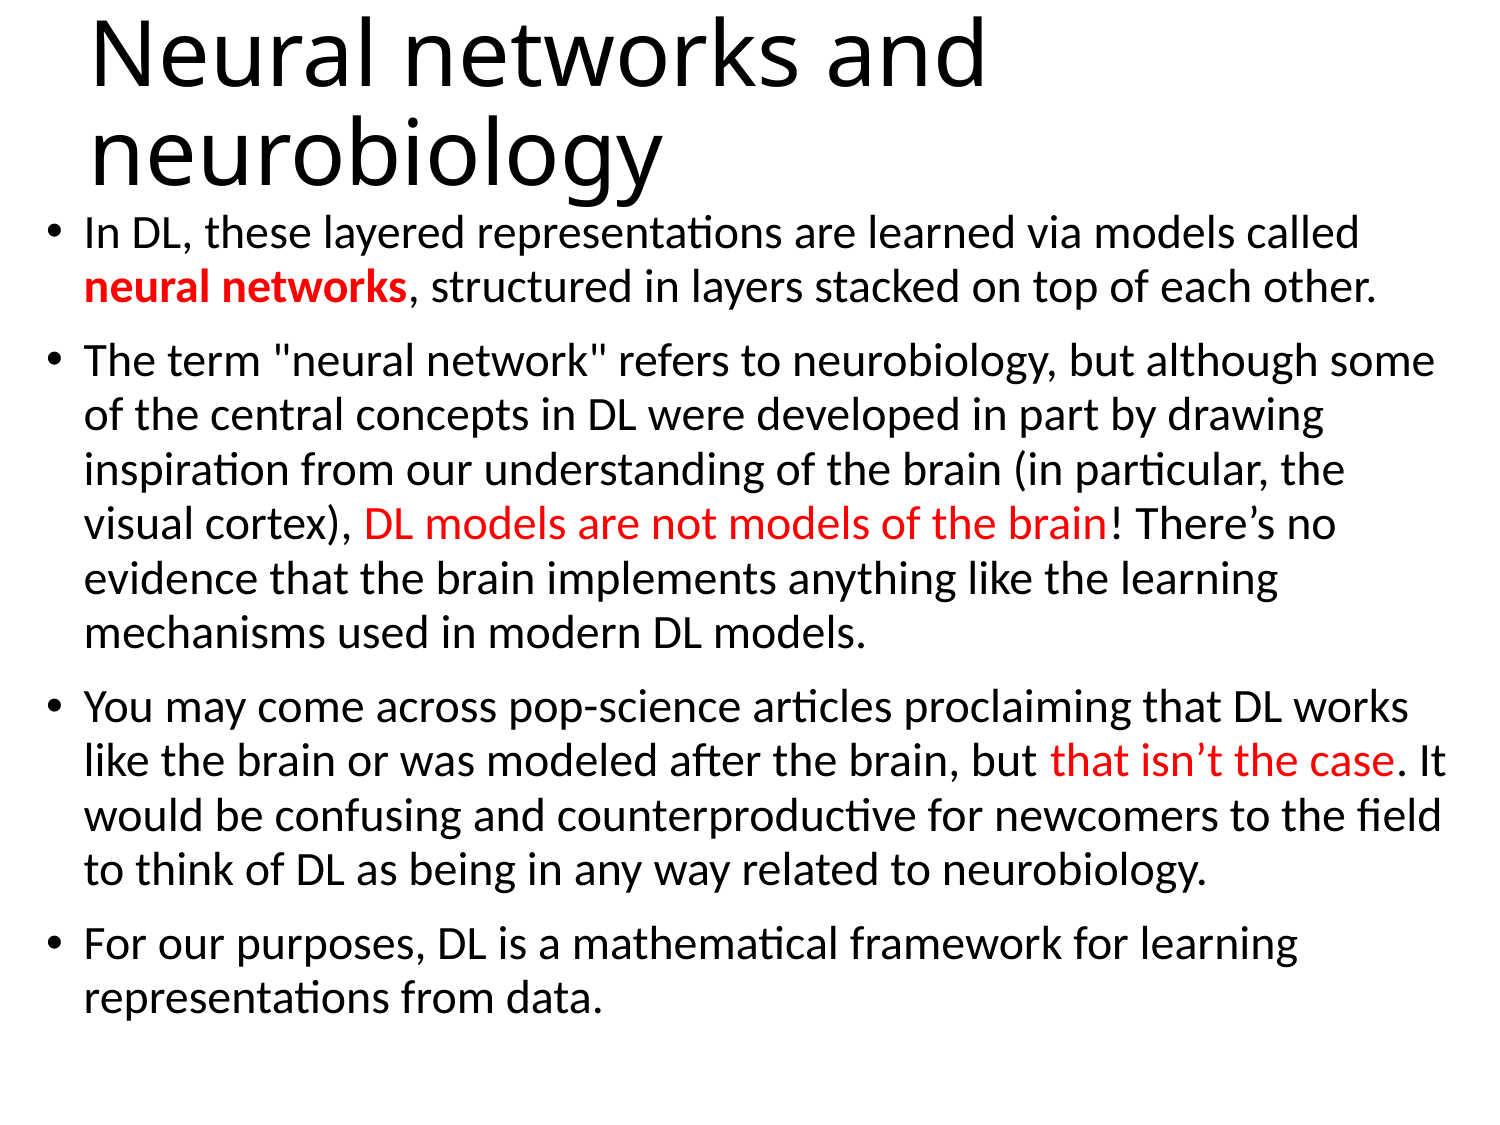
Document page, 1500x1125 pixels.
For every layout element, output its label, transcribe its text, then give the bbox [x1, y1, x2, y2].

title Neural networks and neurobiology [73, 45, 1486, 167]
list In DL, these layered representations are learned via models called neural networks, structured in layers stacked on top of each other. The term "neural network" refers to neurobiology, but although some of the central concepts in DL were developed in part by drawing inspiration from our understanding of the brain (in particular, the visual cortex), DL models are not models of the brain! There’s no evidence that the brain implements anything like the learning mechanisms used in modern DL models. You may come across pop-science articles proclaiming that DL works like the brain or was modeled after the brain, but that isn’t the case. It would be confusing and counterproductive for newcomers to the field to think of DL as being in any way related to neurobiology. For our purposes, DL is a mathematical framework for learning representations from data. [31, 196, 1466, 1086]
